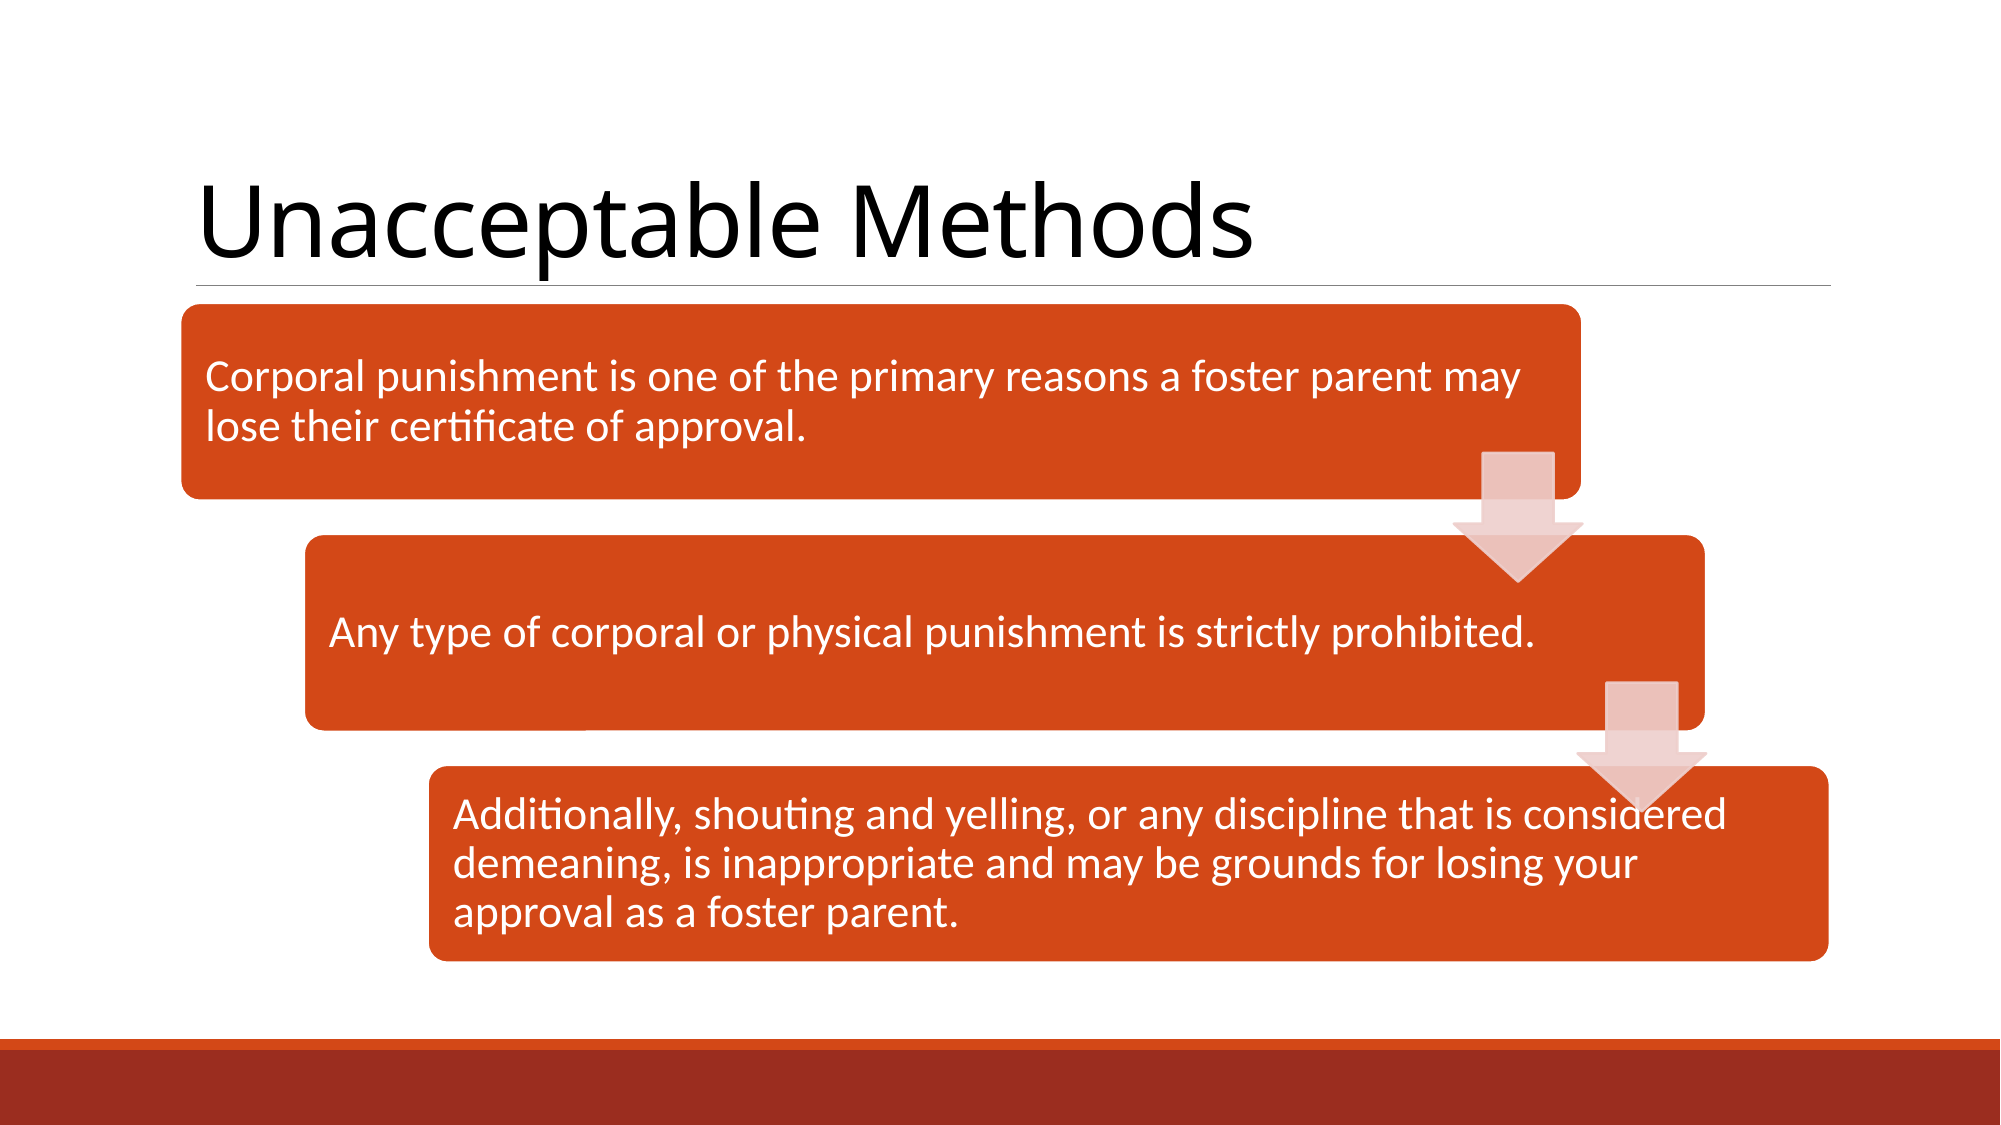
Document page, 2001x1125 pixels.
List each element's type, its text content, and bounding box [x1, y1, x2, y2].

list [179, 302, 1831, 964]
title Unacceptable Methods [180, 47, 1830, 285]
